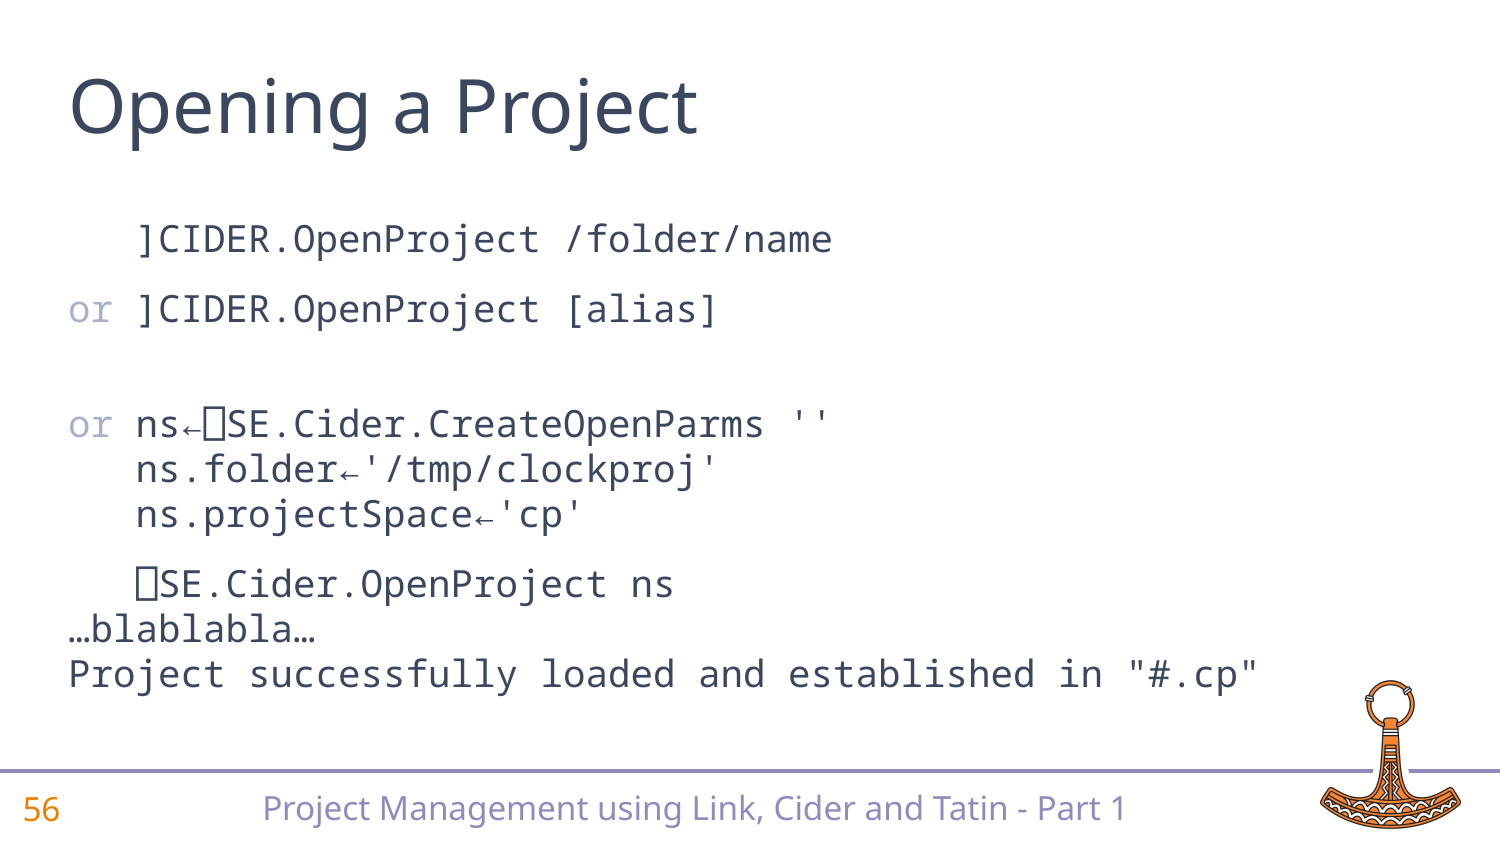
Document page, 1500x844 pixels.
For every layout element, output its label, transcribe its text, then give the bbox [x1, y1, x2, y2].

list ]CIDER.OpenProject /folder/name or ]CIDER.OpenProject [alias] or ns←⎕SE.Cider.CreateOpenParms '' ns.folder←'/tmp/clockproj' ns.projectSpace←'cp' ⎕SE.Cider.OpenProject ns …blablabla… Project successfully loaded and established in "#.cp" [53, 207, 1311, 740]
picture [1320, 680, 1461, 829]
title Opening a Project [53, 43, 1203, 157]
